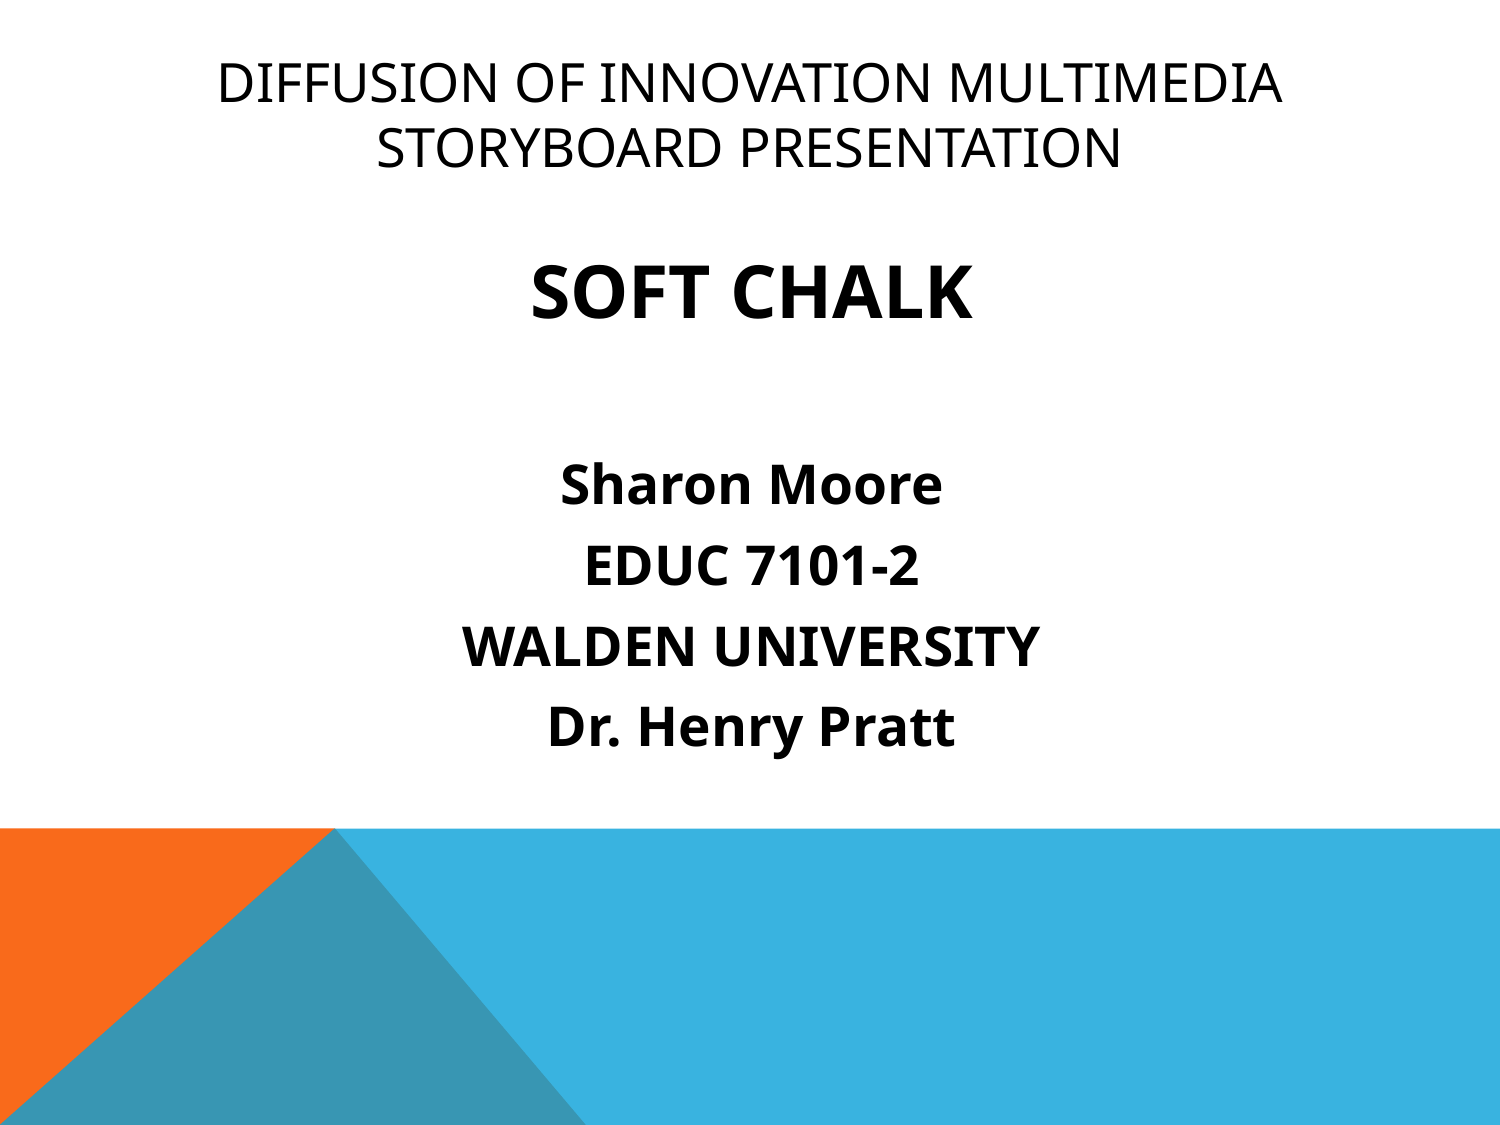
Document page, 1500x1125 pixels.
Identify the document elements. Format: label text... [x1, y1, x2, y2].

title DIFFUSION OF INNOVATION MULTIMEDIA STORYBOARD PRESENTATION [75, 0, 1425, 233]
list SOFT CHALK Sharon Moore EDUC 7101-2 WALDEN UNIVERSITY Dr. Henry Pratt [135, 237, 1369, 768]
